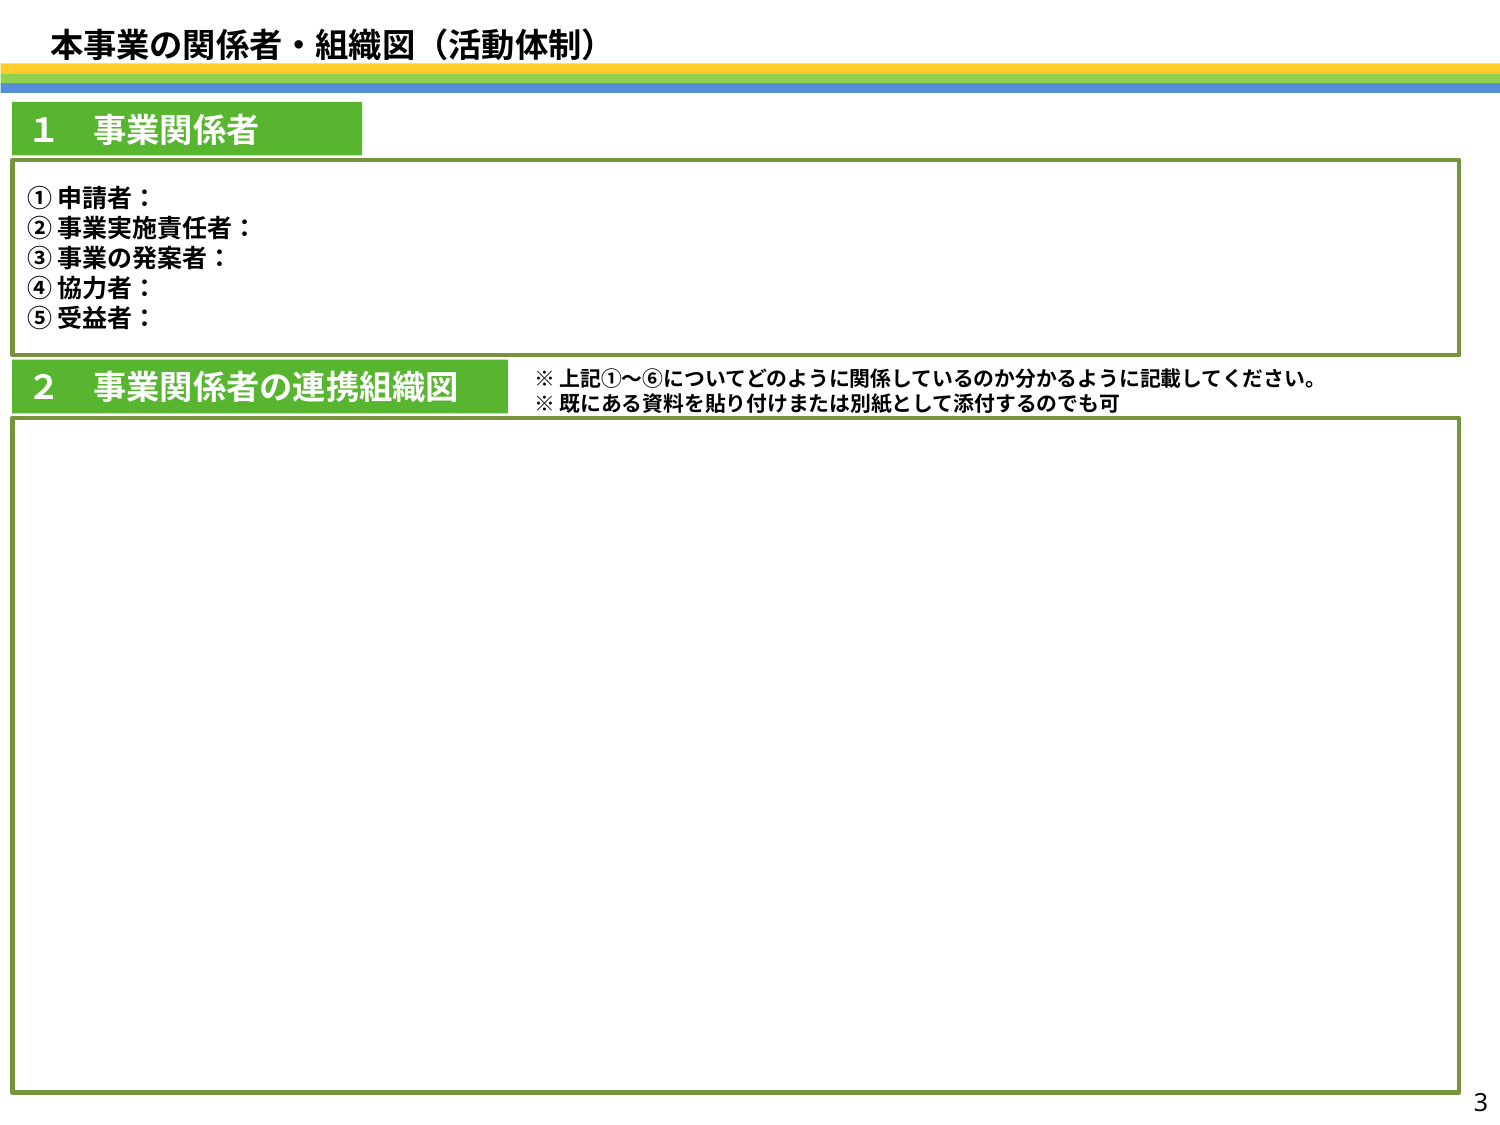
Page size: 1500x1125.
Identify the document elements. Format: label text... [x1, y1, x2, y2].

text_box ※上記①～⑥についてどのように関係しているのか分かるように記載してください。 ※既にある資料を貼り付けまたは別紙として添付するのでも可 [519, 357, 1500, 423]
text_box １ 事業関係者 [10, 100, 364, 158]
text_box [10, 416, 1461, 1094]
text_box ２ 事業関係者の連携組織図 [10, 357, 510, 415]
text_box 3 [1458, 1079, 1500, 1125]
text_box ①申請者： ②事業実施責任者： ③事業の発案者： ④協力者： ⑤受益者： [10, 158, 1461, 357]
text_box 本事業の関係者・組織図（活動体制） [34, 9, 1466, 79]
